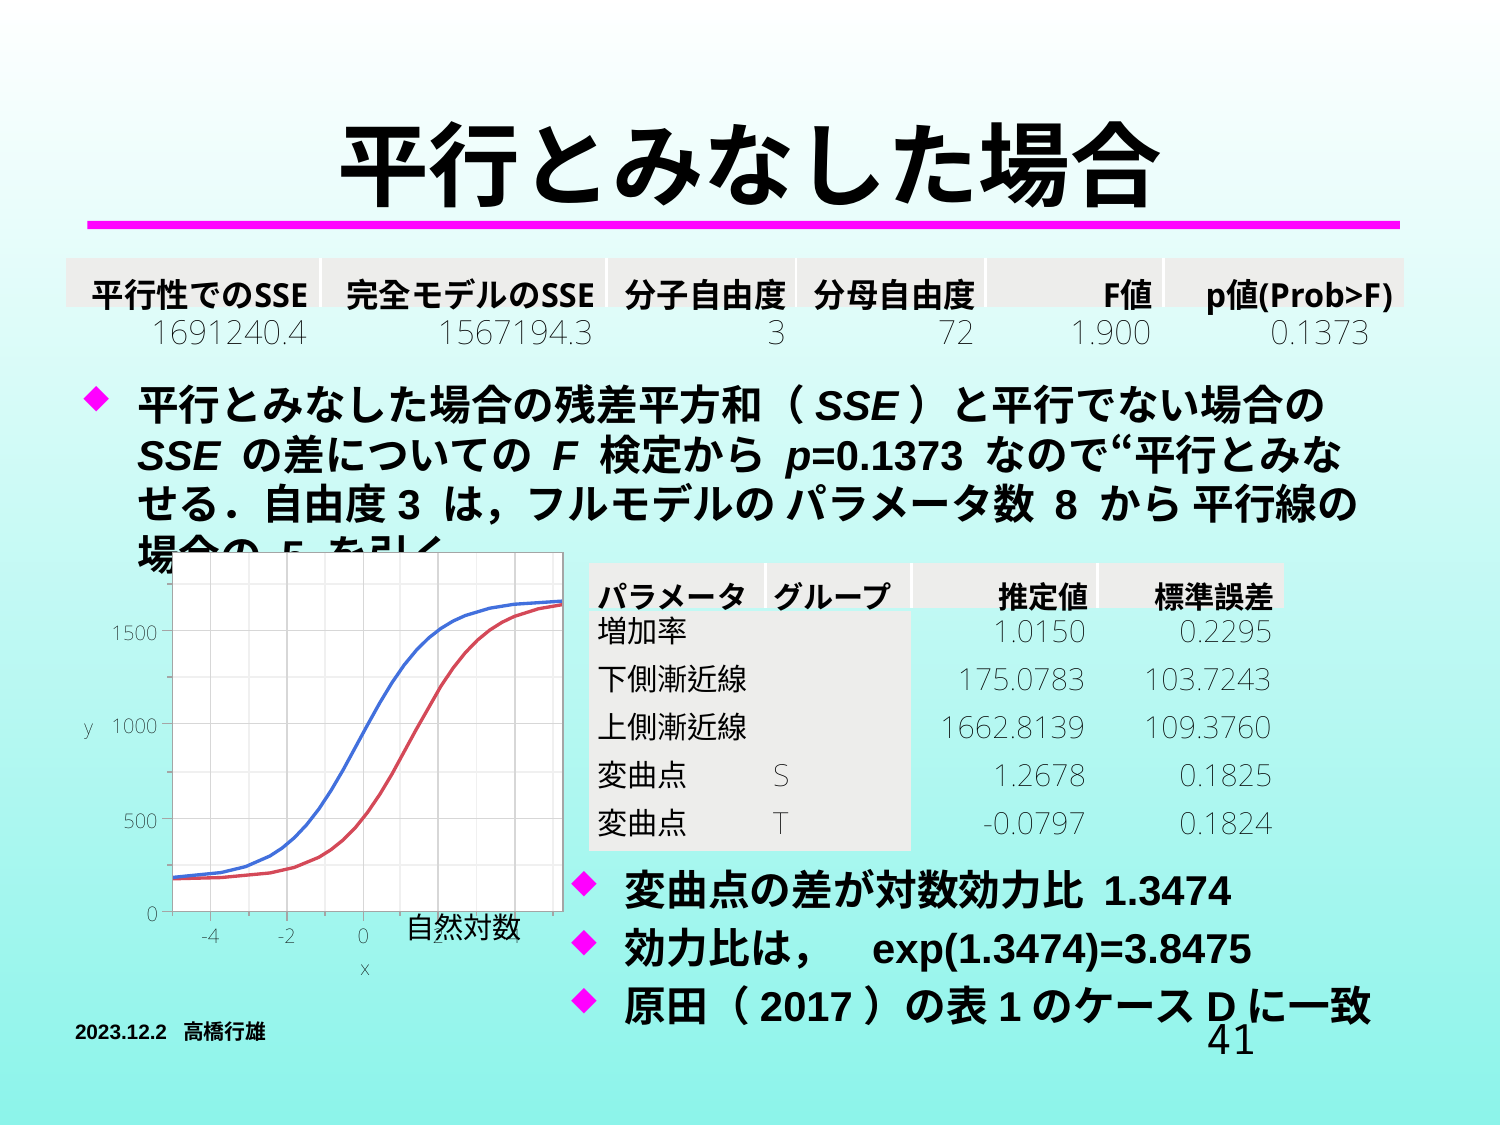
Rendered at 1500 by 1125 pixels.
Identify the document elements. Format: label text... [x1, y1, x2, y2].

picture [82, 550, 568, 992]
list 平行とみなした場合の残差平方和（SSE）と平行でない場合のSSE の差についての F 検定から p=0.1373 なので“平行とみなせる．自由度3 は，フルモデルの パラメータ数 8 から 平行線の場合の 5 を引く． [66, 374, 1379, 551]
title 平行とみなした場合 [112, 43, 1388, 225]
picture [586, 560, 1292, 861]
picture [63, 254, 1413, 374]
text_box 変曲点の差が対数効力比 1.3474 効力比は， exp(1.3474)=3.8475 原田（2017）の表1のケースDに一致 [553, 856, 1394, 1049]
